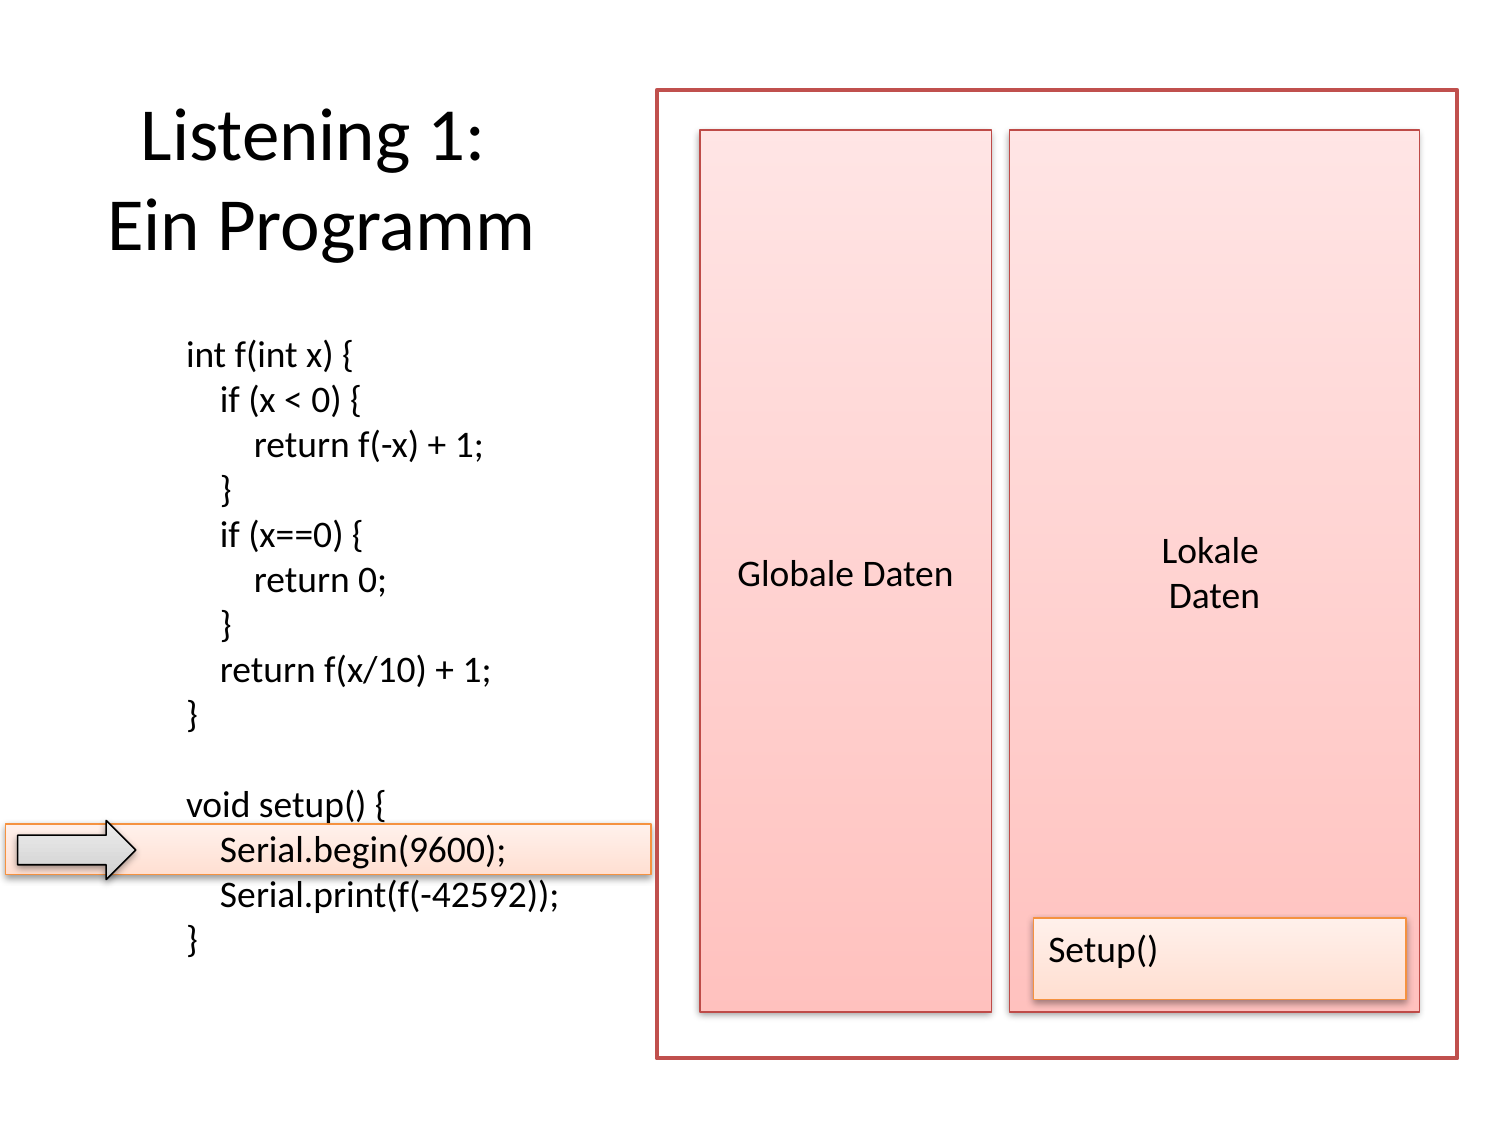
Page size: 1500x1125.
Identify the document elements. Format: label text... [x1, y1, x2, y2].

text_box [656, 89, 1458, 1059]
text_box int f(int x) { if (x < 0) { return f(-x) + 1; } if (x==0) { return 0; } return f(x/10) + 1; } void setup() { Serial.begin(9600); Serial.print(f(-42592)); } [171, 888, 650, 968]
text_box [5, 820, 650, 880]
text_box int f(int x) { if (x < 0) { return f(-x) + 1; } if (x==0) { return 0; } return f(x/10) + 1; } void setup() { Serial.begin(9600); Serial.print(f(-42592)); } [171, 322, 650, 818]
text_box Listening 1: Ein Programm [0, 78, 644, 273]
